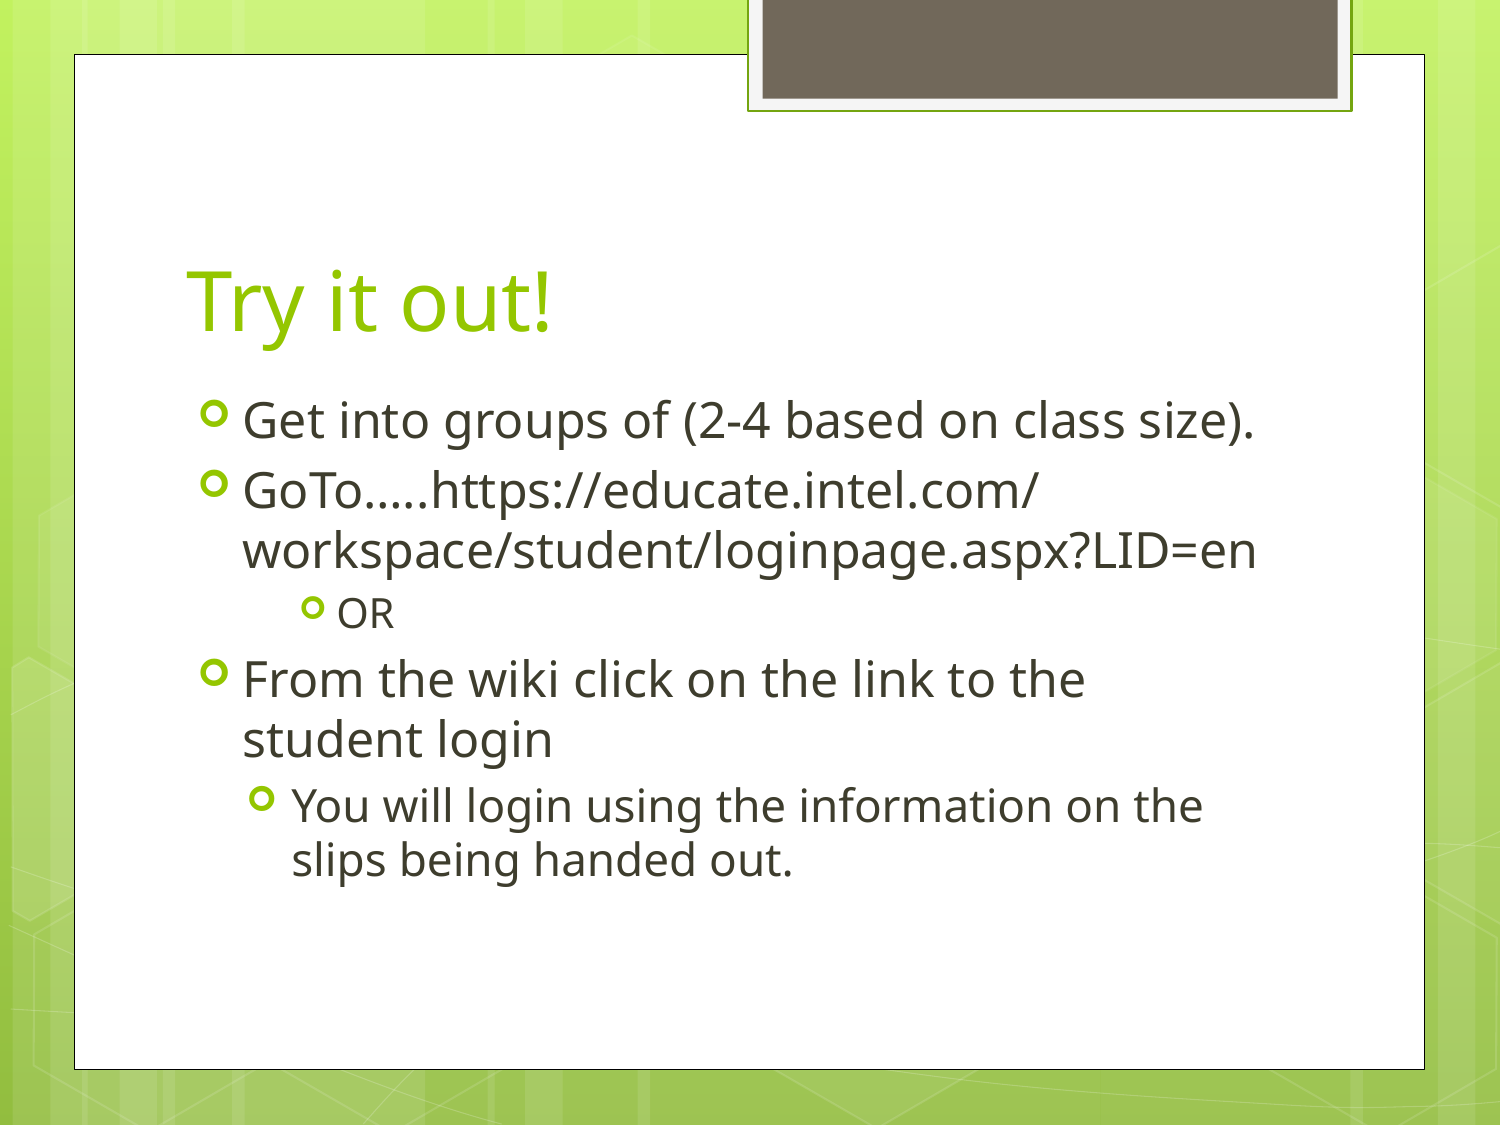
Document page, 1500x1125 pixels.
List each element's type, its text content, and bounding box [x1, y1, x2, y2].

list Get into groups of (2-4 based on class size). GoTo…..https://educate.intel.com/workspace/student/loginpage.aspx?LID=en OR From the wiki click on the link to the student login You will login using the information on the slips being handed out. [171, 381, 1283, 957]
title Try it out! [171, 168, 1324, 357]
